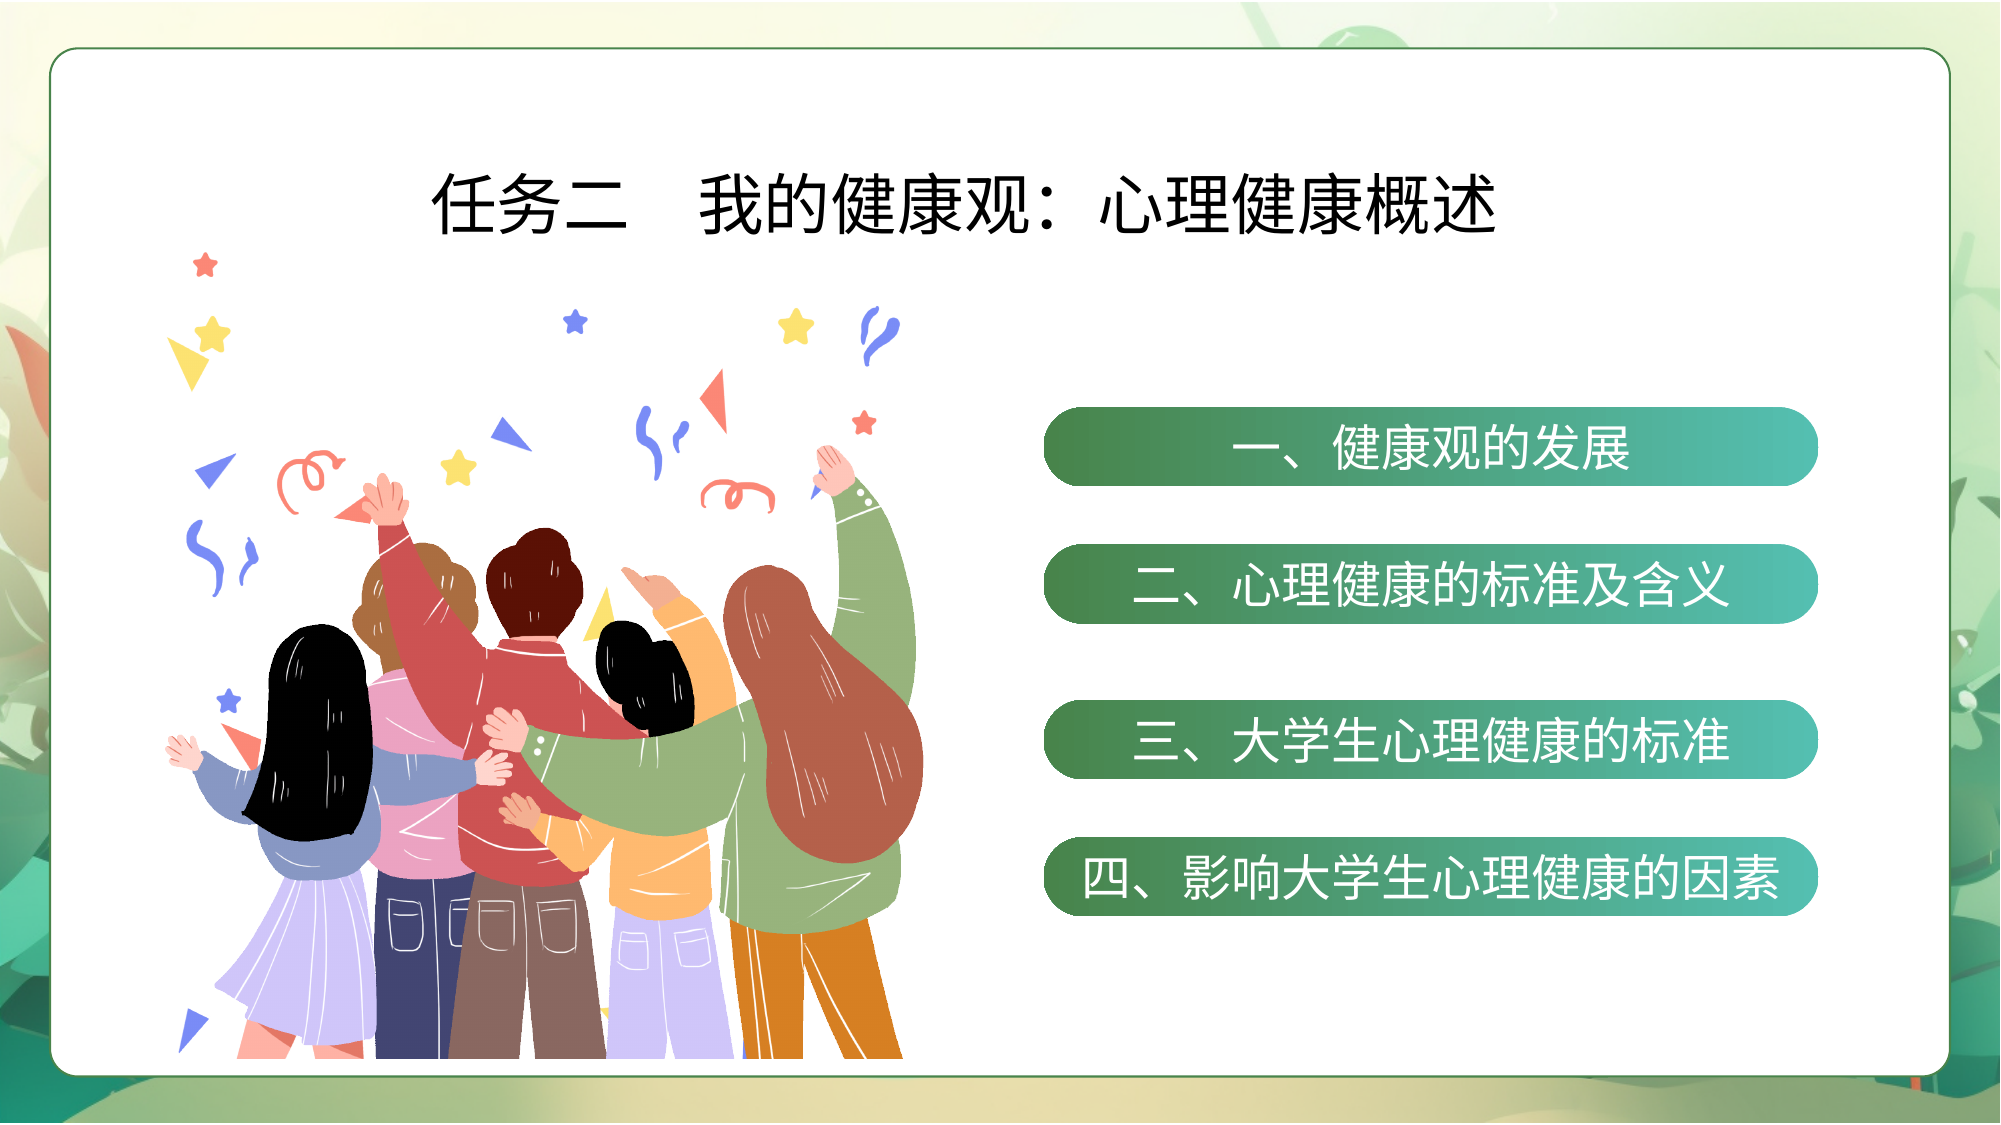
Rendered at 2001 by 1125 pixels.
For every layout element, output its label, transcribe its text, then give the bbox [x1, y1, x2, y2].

text_box 四、影响大学生心理健康的因素 [1042, 836, 1820, 918]
picture [0, 2, 2000, 1123]
text_box 二、心理健康的标准及含义 [1042, 543, 1820, 625]
text_box 三、大学生心理健康的标准 [1042, 698, 1820, 781]
text_box 任务二 我的健康观：心理健康概述 [169, 155, 1759, 251]
text_box 一、健康观的发展 [1042, 406, 1820, 488]
